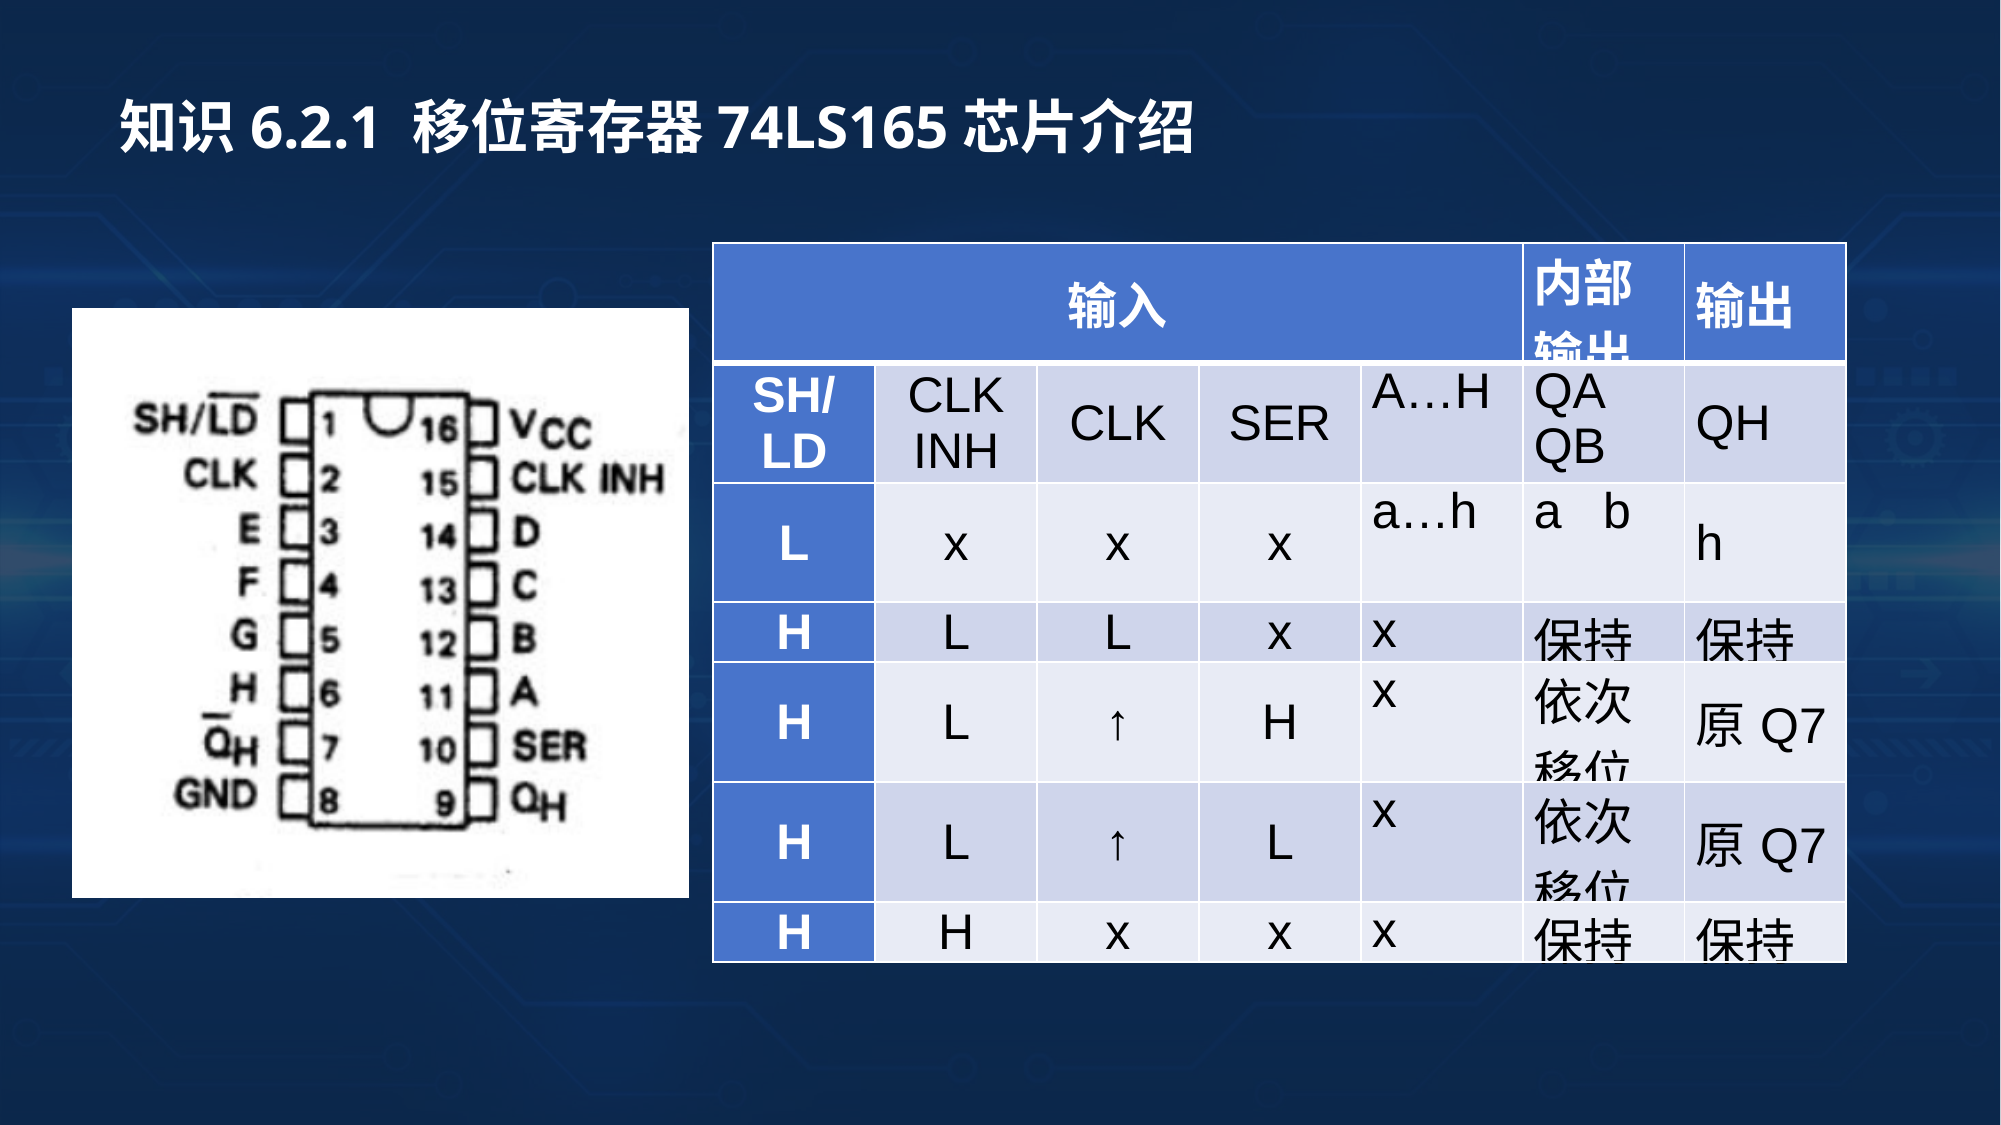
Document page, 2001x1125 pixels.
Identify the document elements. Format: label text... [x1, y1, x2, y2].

table_cell 保持 [1524, 603, 1684, 661]
table_cell ↑ [1038, 783, 1198, 901]
picture [72, 308, 689, 898]
table_cell SER [1200, 366, 1360, 482]
table_cell H [1200, 663, 1360, 781]
table_header 内部输出 [1524, 244, 1684, 360]
table_header 输出 [1685, 244, 1845, 360]
text_box 知识6.2.1 移位寄存器74LS165芯片介绍 [104, 83, 1322, 168]
table_cell 保持 [1685, 603, 1845, 661]
table_cell QH [1685, 366, 1845, 482]
table_cell A…H [1362, 366, 1522, 482]
table_cell x [1362, 903, 1522, 961]
table_cell x [1038, 484, 1198, 601]
table_cell L [1200, 783, 1360, 901]
table_cell 原Q7 [1685, 783, 1845, 901]
table_cell 依次移位 [1524, 663, 1684, 781]
table_cell L [876, 603, 1036, 661]
table_cell L [714, 484, 874, 601]
table_cell 原Q7 [1685, 663, 1845, 781]
table_cell L [1038, 603, 1198, 661]
table_cell 保持 [1685, 903, 1845, 961]
table_cell QA QB [1524, 366, 1684, 482]
table_cell x [1362, 783, 1522, 901]
table_cell H [714, 603, 874, 661]
table_cell H [714, 783, 874, 901]
table_cell SH/LD [714, 366, 874, 482]
table_cell x [1362, 663, 1522, 781]
table_cell H [714, 903, 874, 961]
table_cell x [876, 484, 1036, 601]
table_cell L [876, 663, 1036, 781]
table_cell x [1200, 484, 1360, 601]
table_cell x [1362, 603, 1522, 661]
table_cell ↑ [1038, 663, 1198, 781]
table_cell L [876, 783, 1036, 901]
table_cell x [1038, 903, 1198, 961]
table_cell h [1685, 484, 1845, 601]
table_cell x [1200, 603, 1360, 661]
table_cell CLK INH [876, 366, 1036, 482]
table_cell CLK [1038, 366, 1198, 482]
table_cell x [1200, 903, 1360, 961]
table_cell H [714, 663, 874, 781]
table_cell 保持 [1524, 903, 1684, 961]
table_cell a b [1524, 484, 1684, 601]
table_cell a…h [1362, 484, 1522, 601]
table_header 输入 [714, 244, 1522, 360]
table_cell 依次移位 [1524, 783, 1684, 901]
table_cell H [876, 903, 1036, 961]
